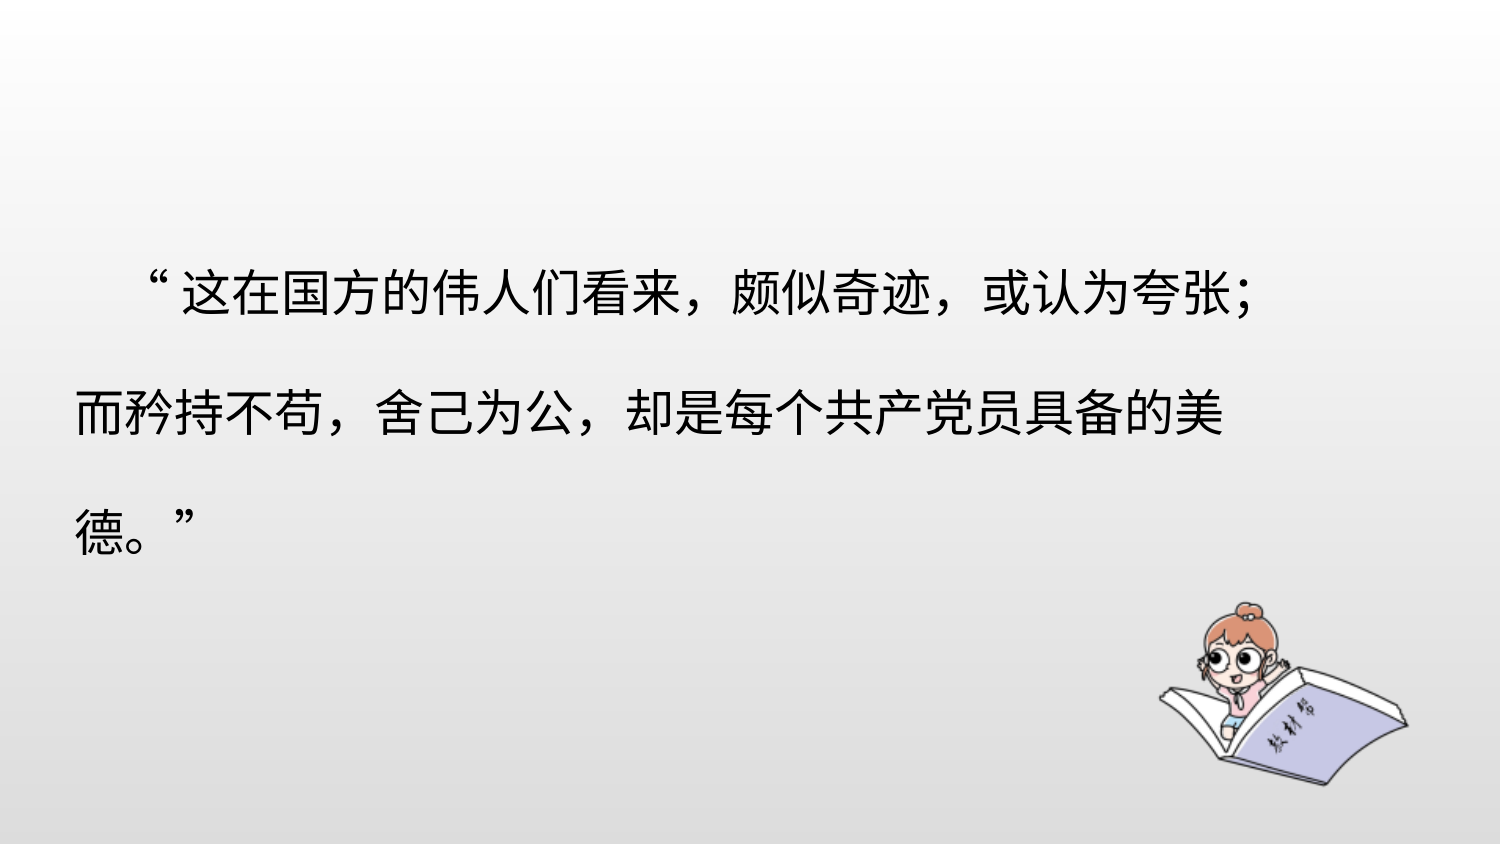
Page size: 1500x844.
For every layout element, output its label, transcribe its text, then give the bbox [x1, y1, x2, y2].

text_box “这在国方的伟人们看来，颇似奇迹，或认为夸张；而矜持不苟，舍己为公，却是每个共产党员具备的美德。” [63, 195, 1319, 567]
picture [1111, 598, 1450, 792]
